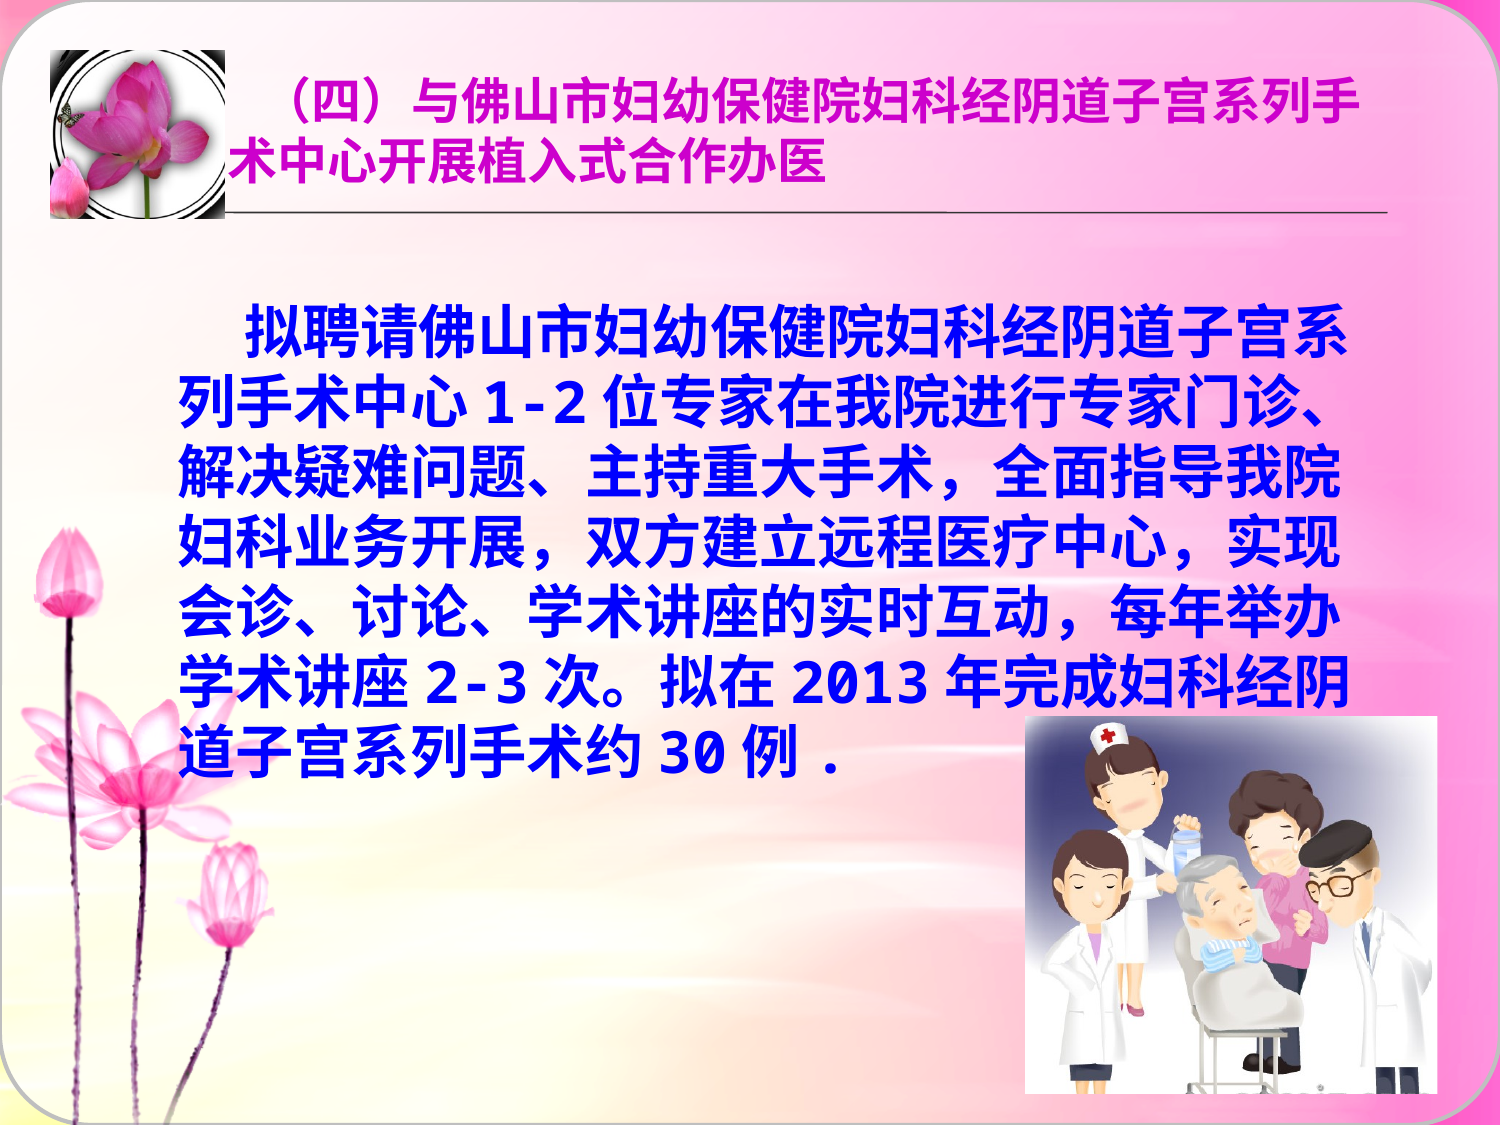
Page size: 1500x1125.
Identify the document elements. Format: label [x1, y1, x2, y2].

picture [49, 49, 226, 220]
text_box [0, 0, 1500, 1125]
picture [1024, 716, 1438, 1095]
